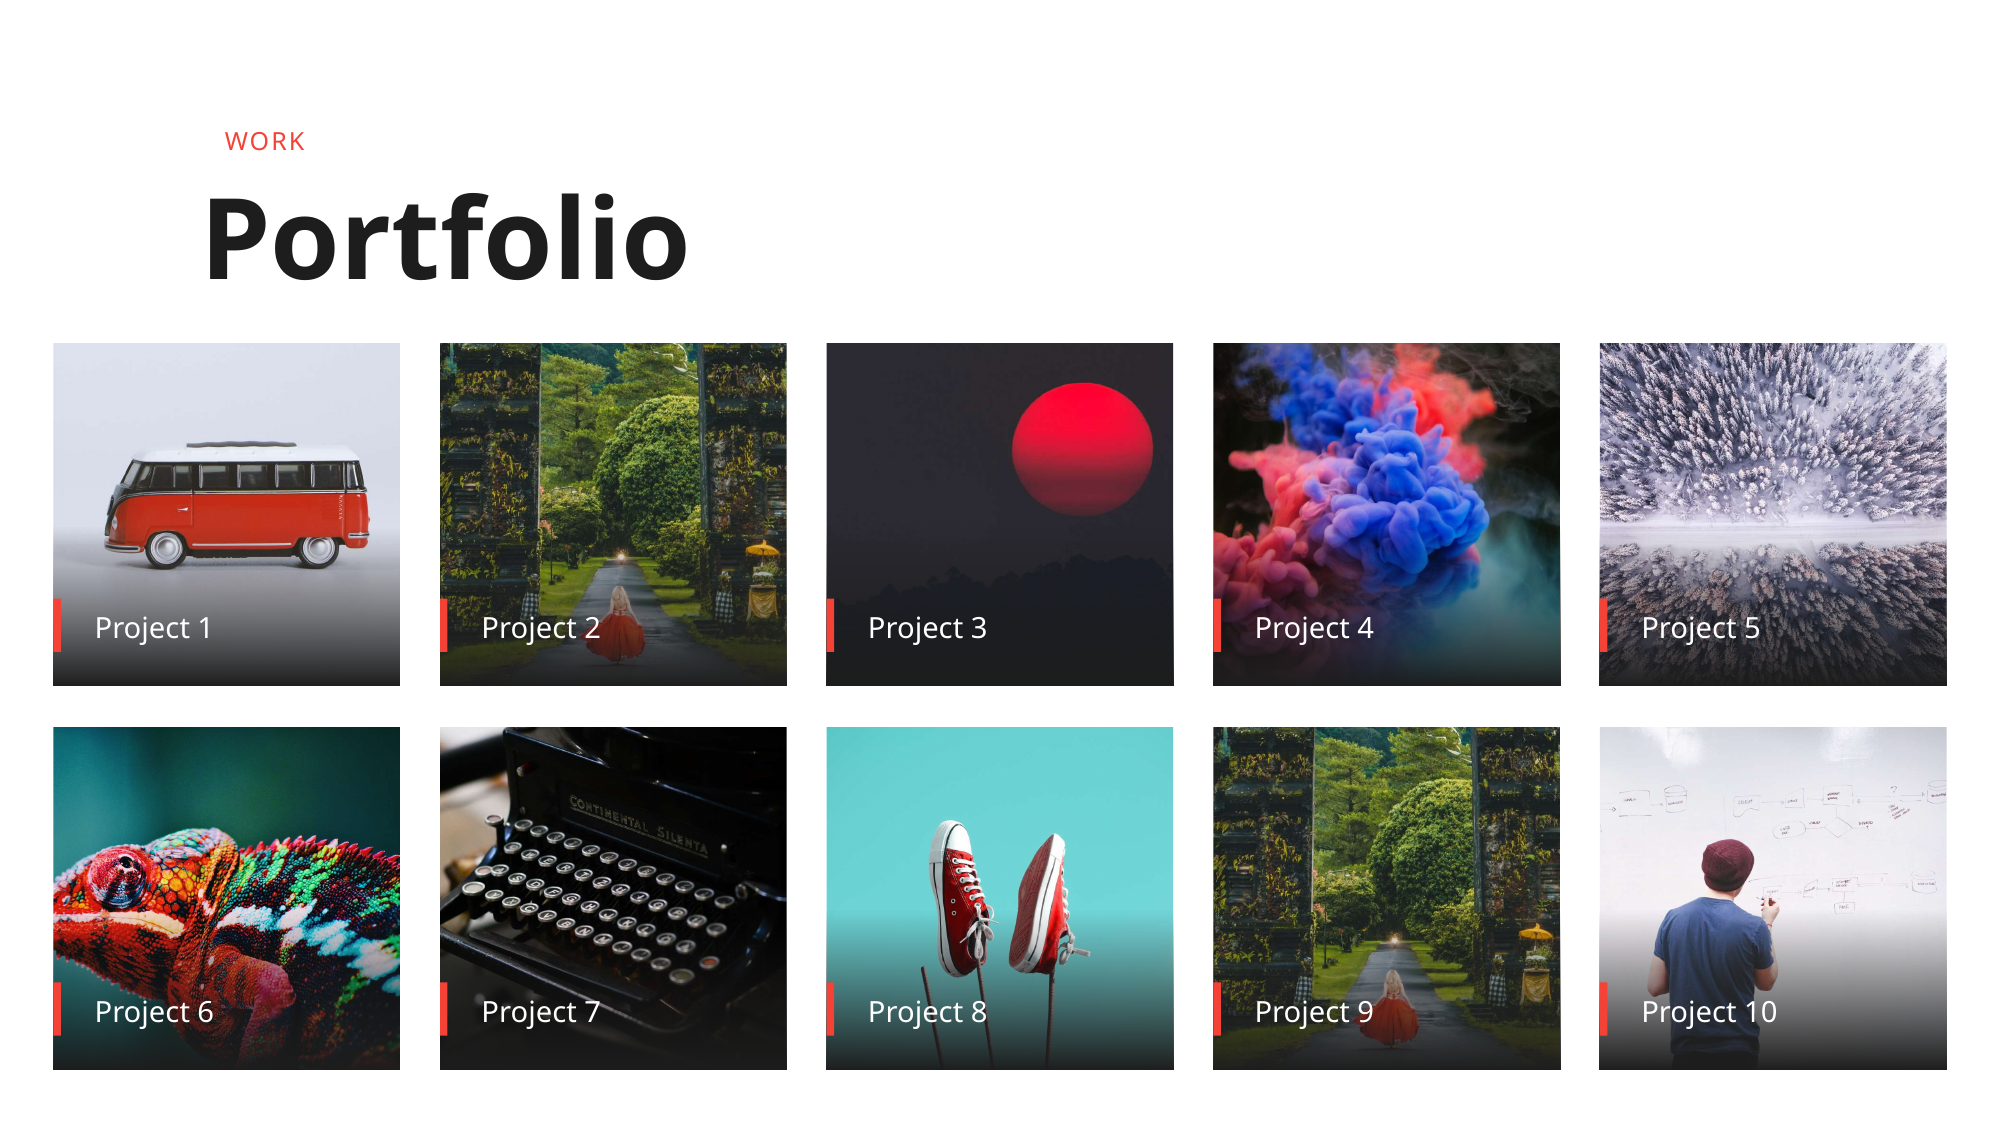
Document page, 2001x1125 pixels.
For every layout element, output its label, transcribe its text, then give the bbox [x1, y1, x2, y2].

text_box WORK [224, 131, 305, 156]
picture [826, 343, 1174, 686]
picture [1213, 726, 1560, 1070]
picture [439, 726, 787, 1070]
text_box Portfolio [199, 192, 692, 301]
picture [53, 726, 400, 1070]
picture [439, 343, 787, 686]
picture [1599, 726, 1947, 1070]
picture [826, 726, 1174, 1070]
picture [53, 343, 400, 686]
picture [1213, 343, 1560, 686]
picture [1599, 343, 1947, 686]
